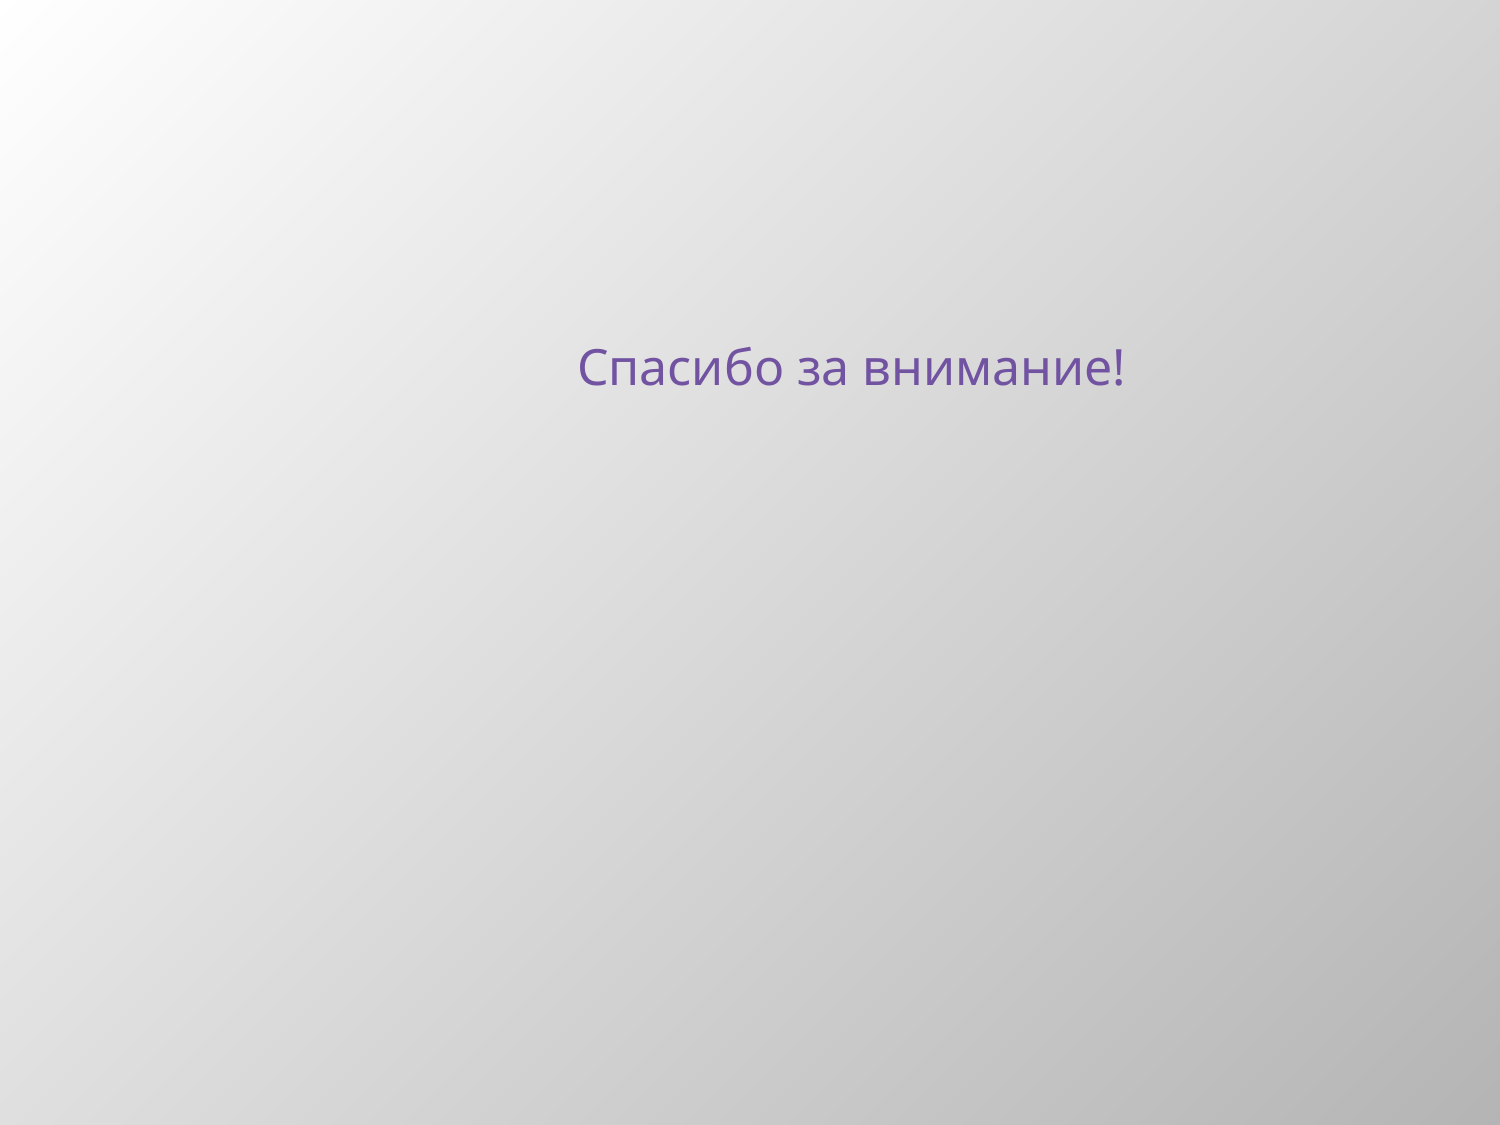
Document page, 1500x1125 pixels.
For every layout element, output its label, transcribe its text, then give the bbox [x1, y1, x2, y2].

text_box Спасибо за внимание! [562, 328, 1442, 403]
